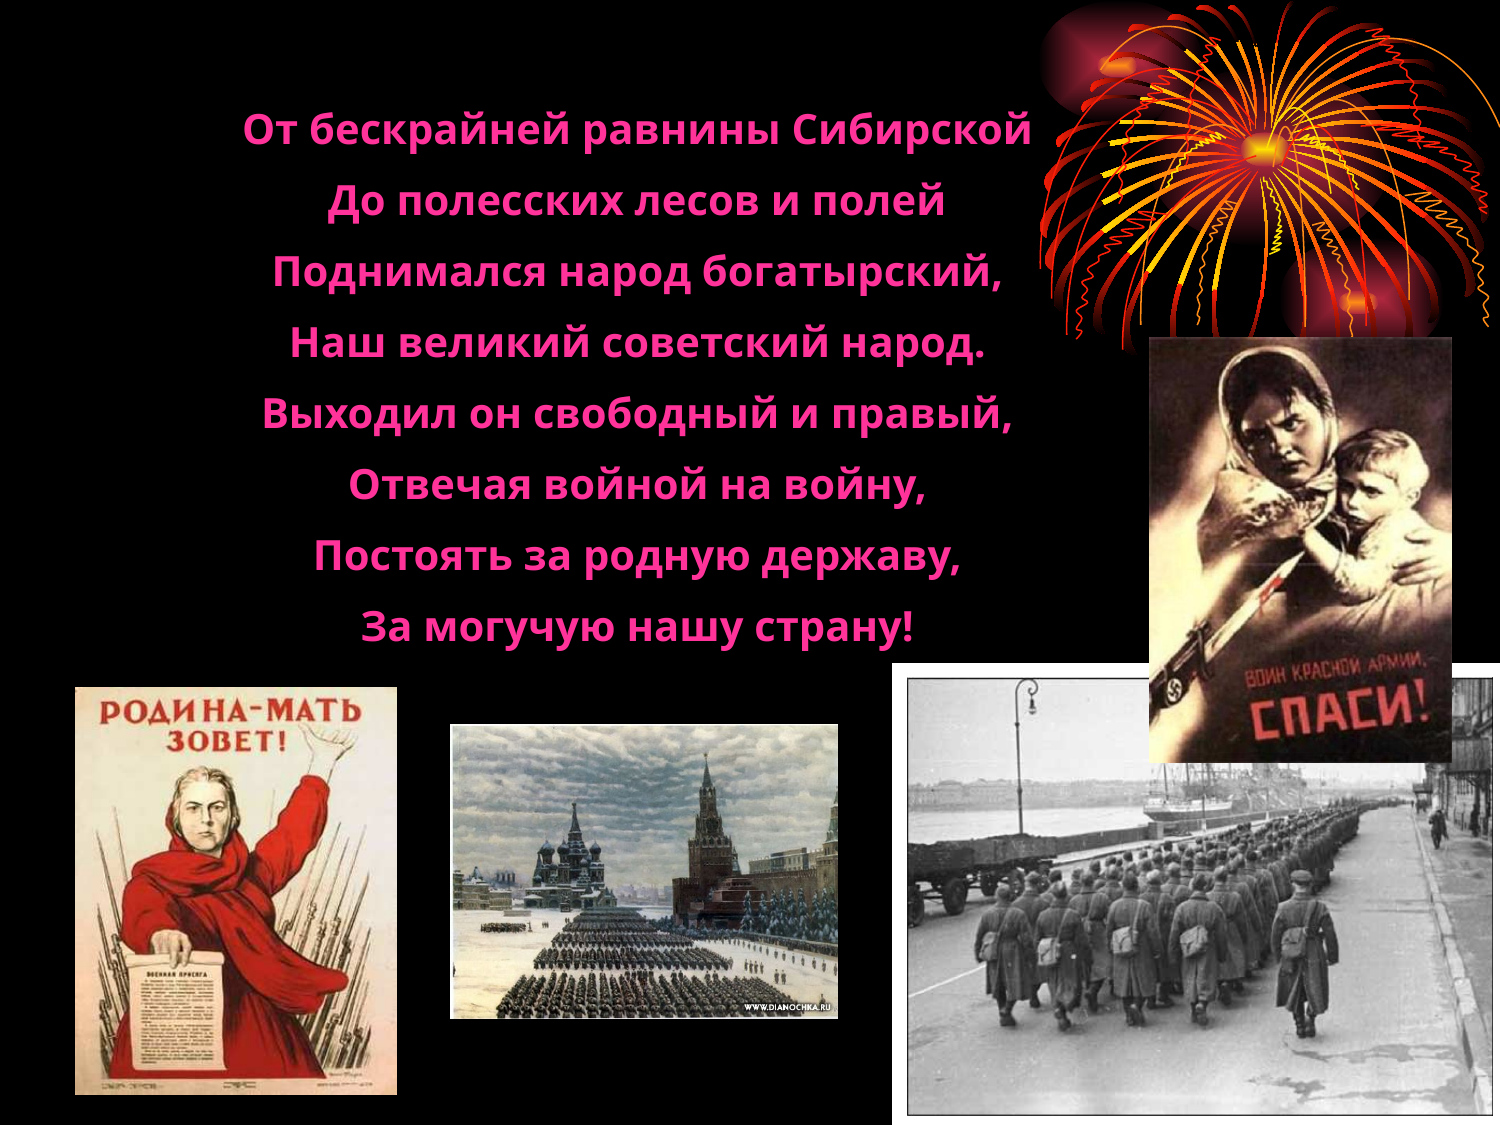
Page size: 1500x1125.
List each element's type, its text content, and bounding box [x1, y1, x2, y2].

picture [449, 724, 838, 1019]
picture [74, 687, 397, 1095]
picture [906, 337, 1493, 1117]
list От бескрайней равнины Сибирской До полесских лесов и полей Поднимался народ богатырский, Наш великий советский народ. Выходил он свободный и правый, Отвечая войной на войну, Постоять за родную державу, За могучую нашу страну! [0, 24, 1276, 963]
